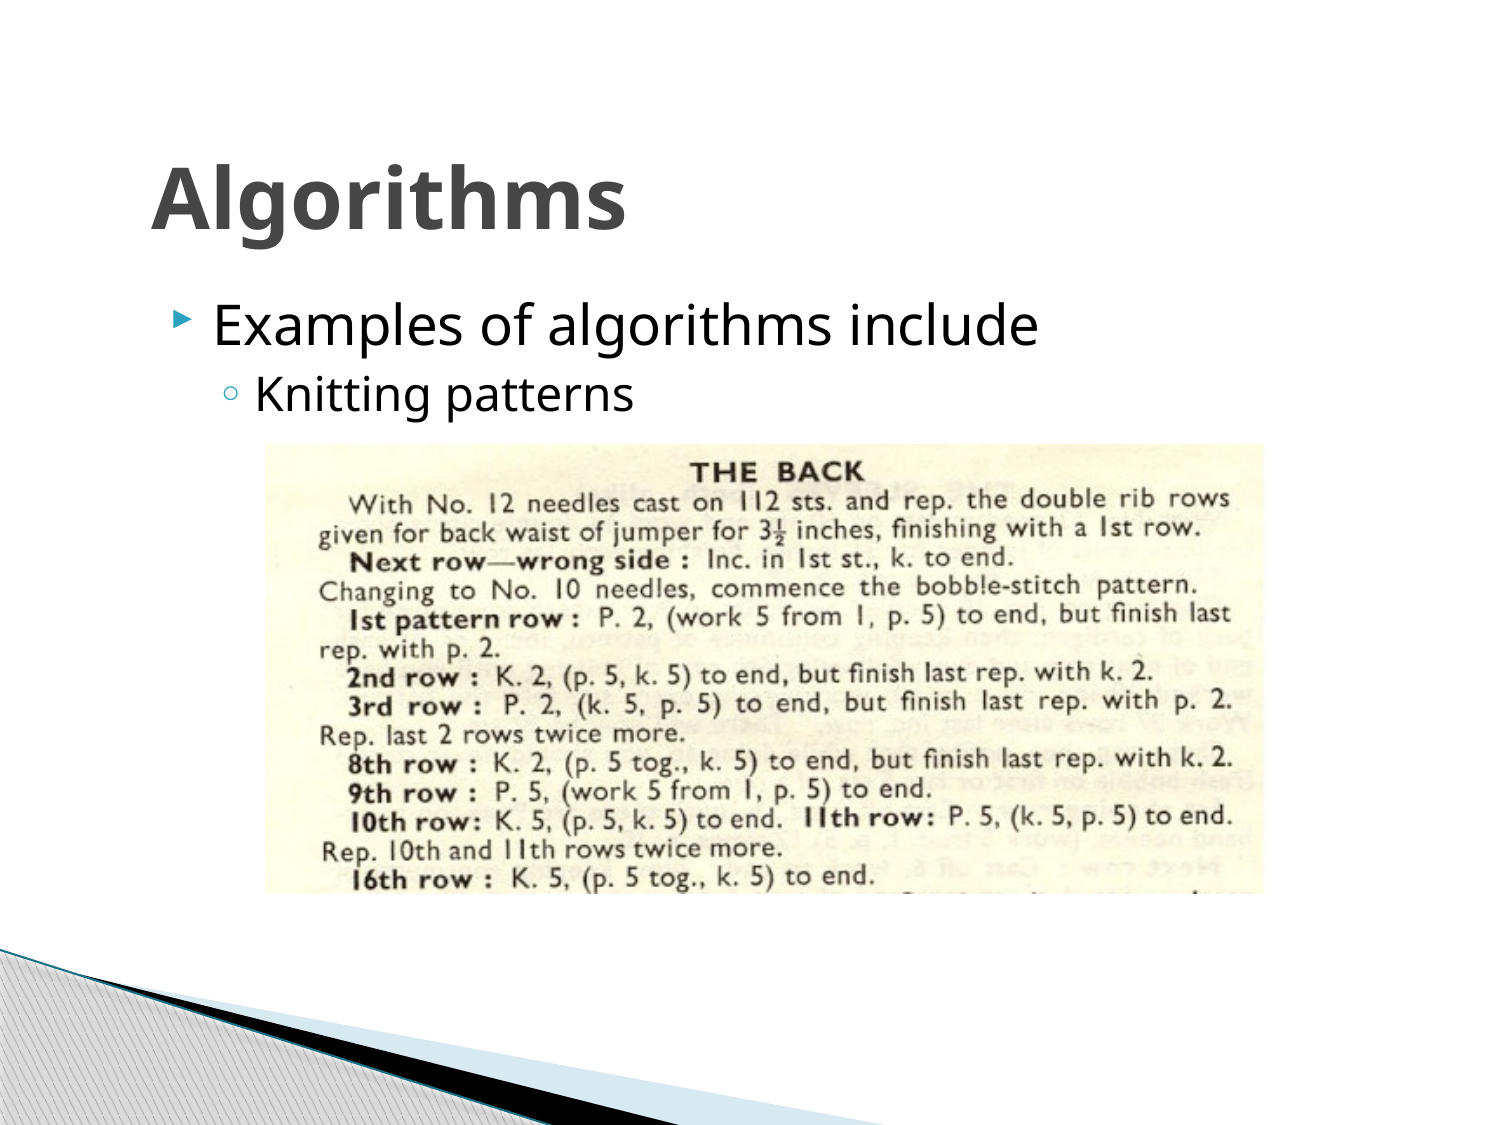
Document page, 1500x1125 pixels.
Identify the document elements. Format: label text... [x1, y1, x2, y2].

picture [265, 444, 1321, 894]
text_box Examples of algorithms include Knitting patterns [137, 282, 1400, 1059]
text_box Algorithms [124, 124, 1426, 310]
